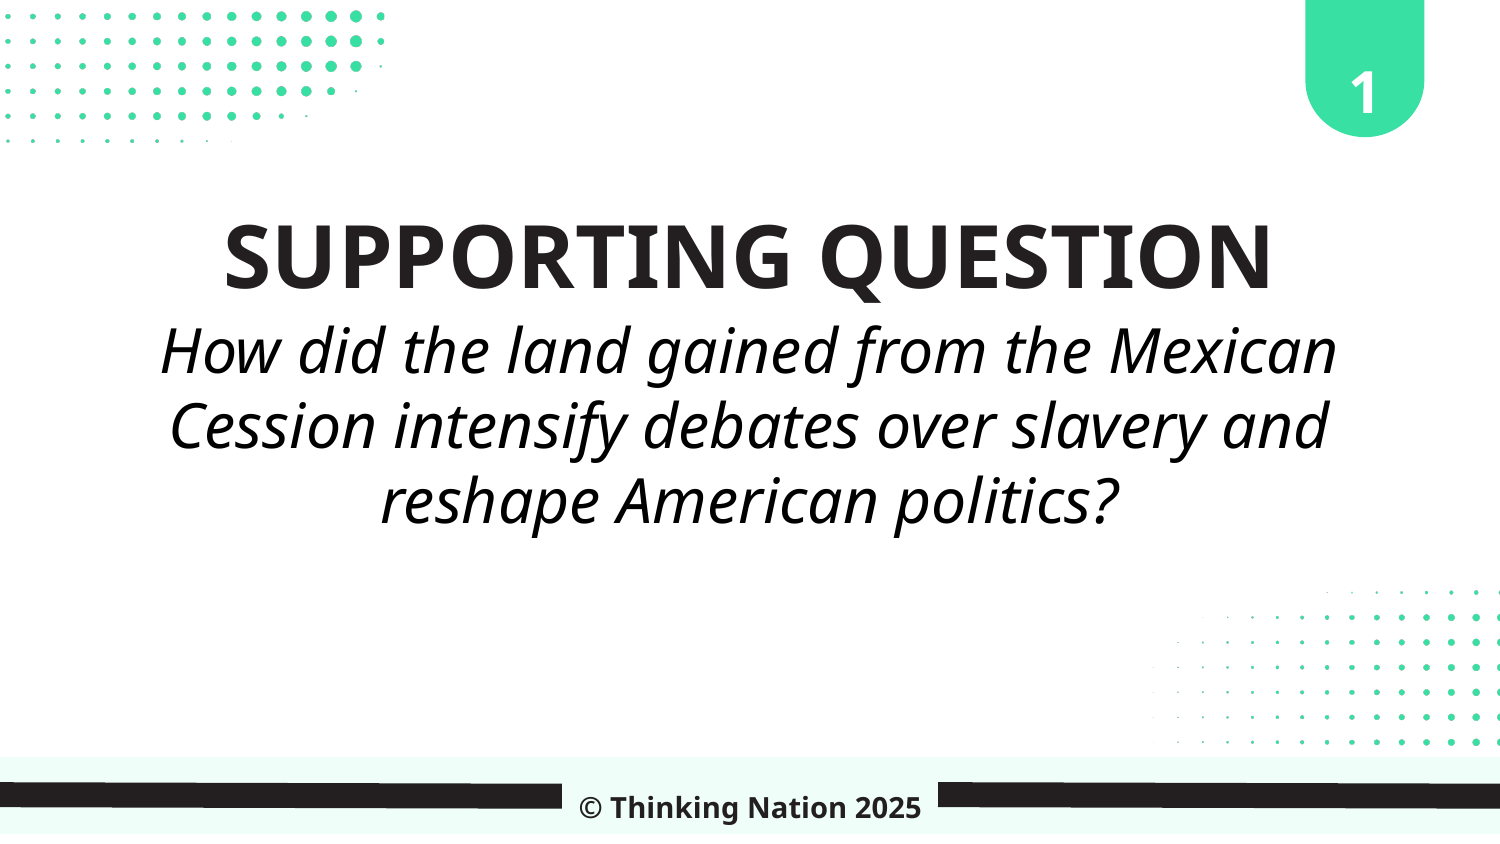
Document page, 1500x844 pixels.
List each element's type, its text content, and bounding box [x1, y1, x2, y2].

text_box [1128, 590, 1500, 755]
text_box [0, 756, 1500, 835]
text_box How did the land gained from the Mexican Cession intensify debates over slavery and reshape American politics? [146, 287, 1353, 561]
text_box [1300, 0, 1430, 138]
text_box [0, 0, 385, 144]
text_box SUPPORTING QUESTION [209, 159, 1291, 307]
